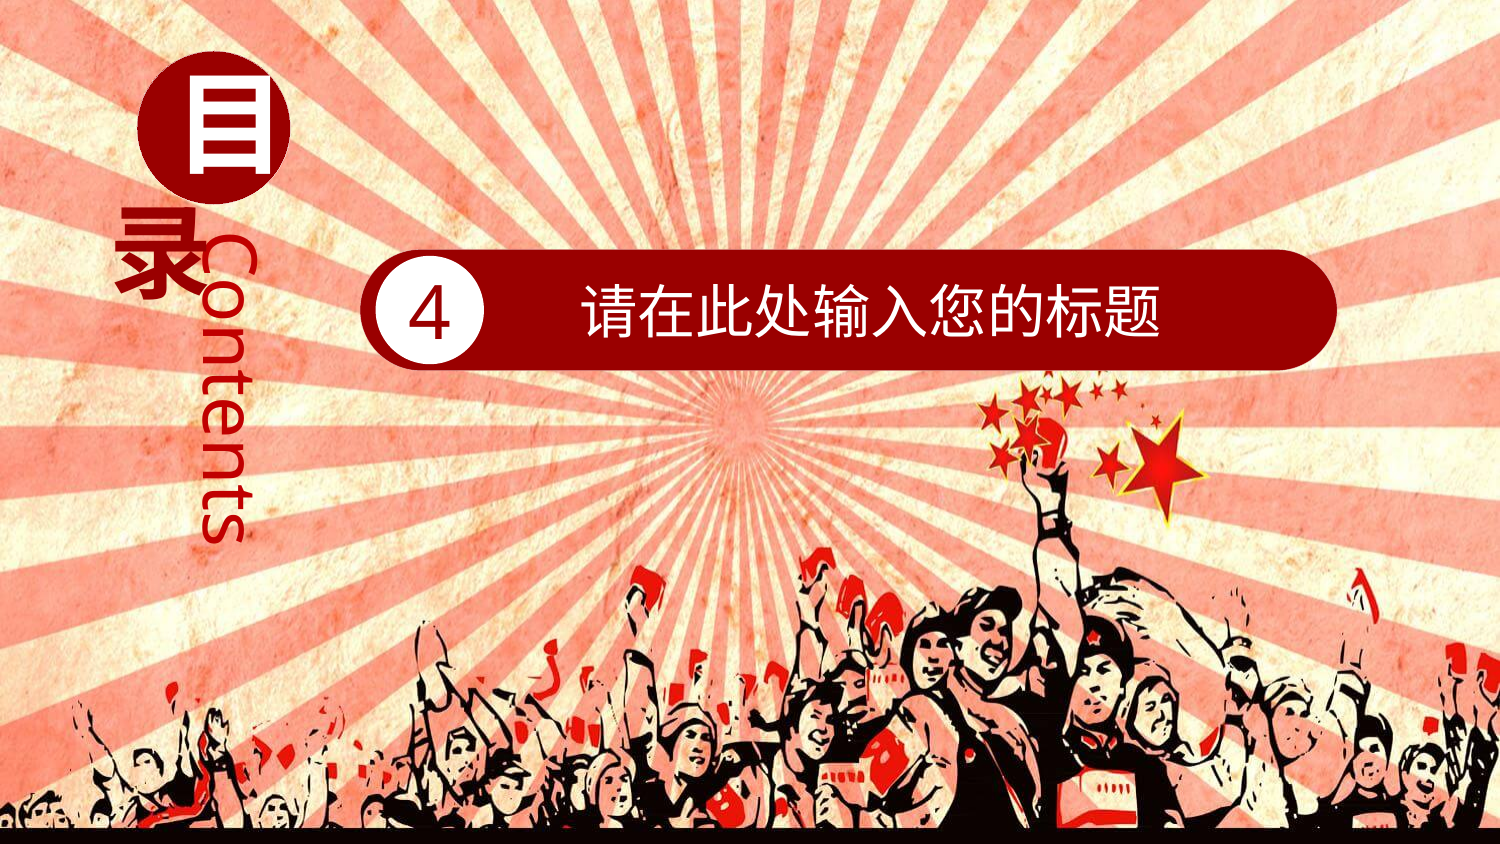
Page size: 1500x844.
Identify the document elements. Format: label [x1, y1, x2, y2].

text_box [360, 249, 1338, 371]
picture [0, 0, 1500, 844]
